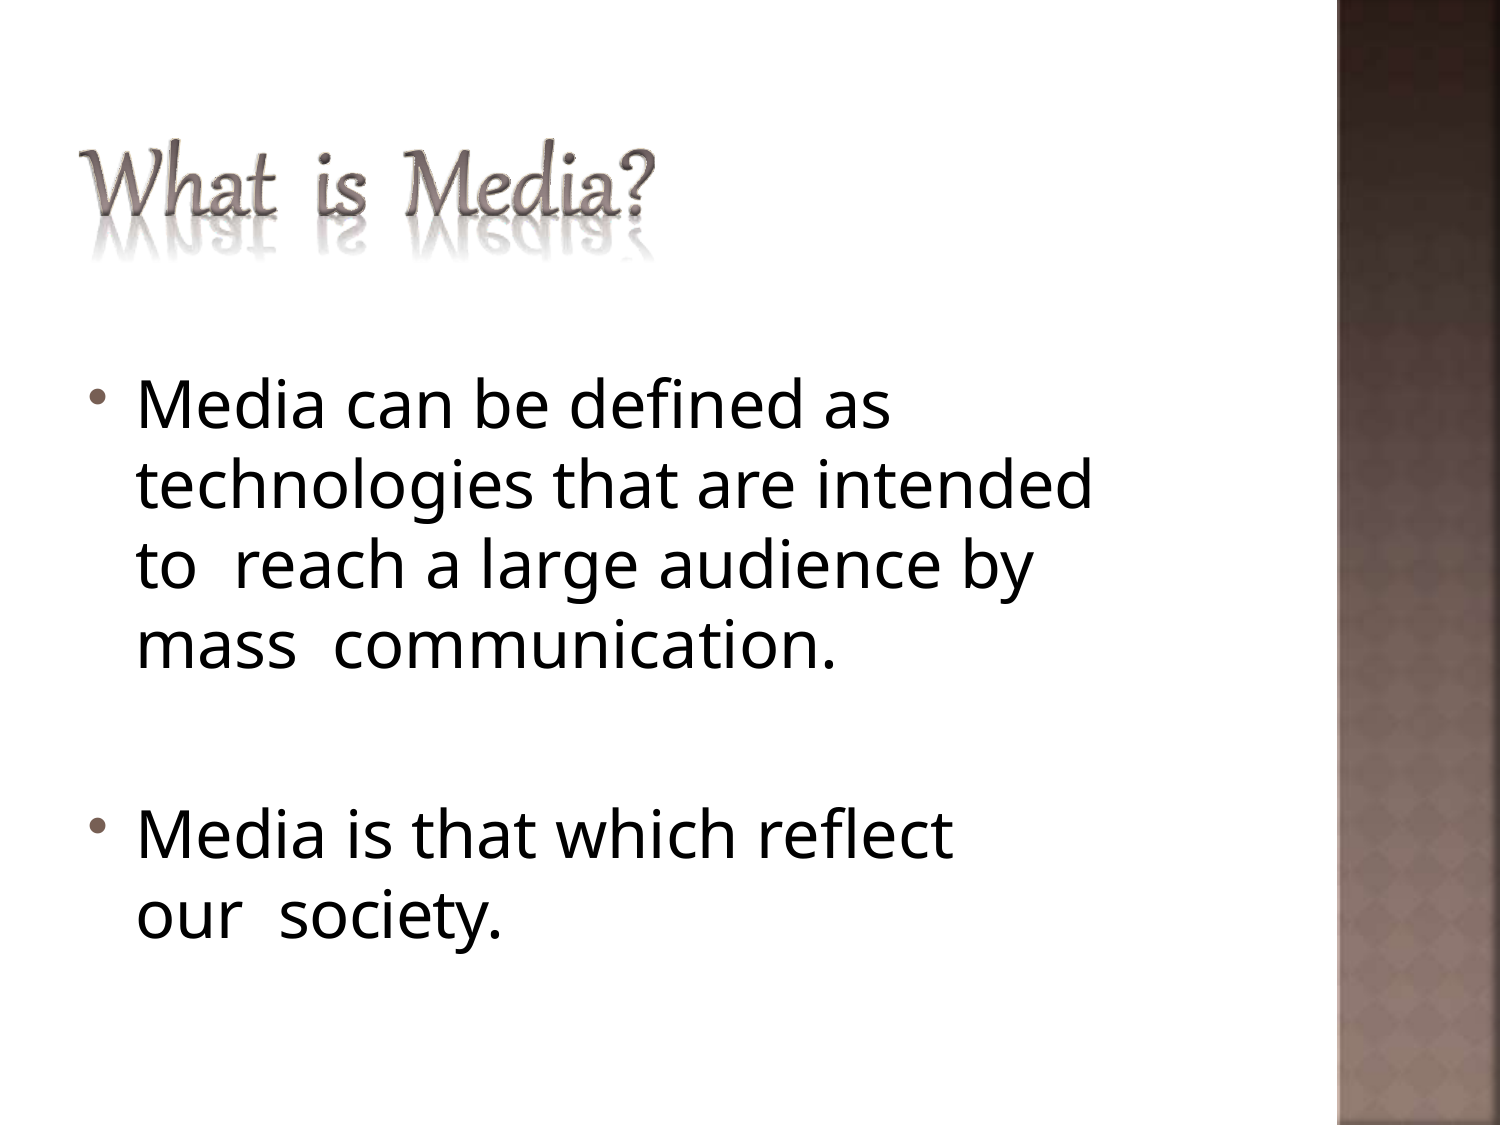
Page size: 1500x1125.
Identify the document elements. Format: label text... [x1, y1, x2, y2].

text_box [1337, 0, 1500, 1125]
text_box [78, 213, 656, 291]
text_box Media can be defined as technologies that are intended to reach a large audience by mass communication. Media is that which reflect our society. [87, 360, 1144, 952]
text_box [78, 138, 655, 216]
